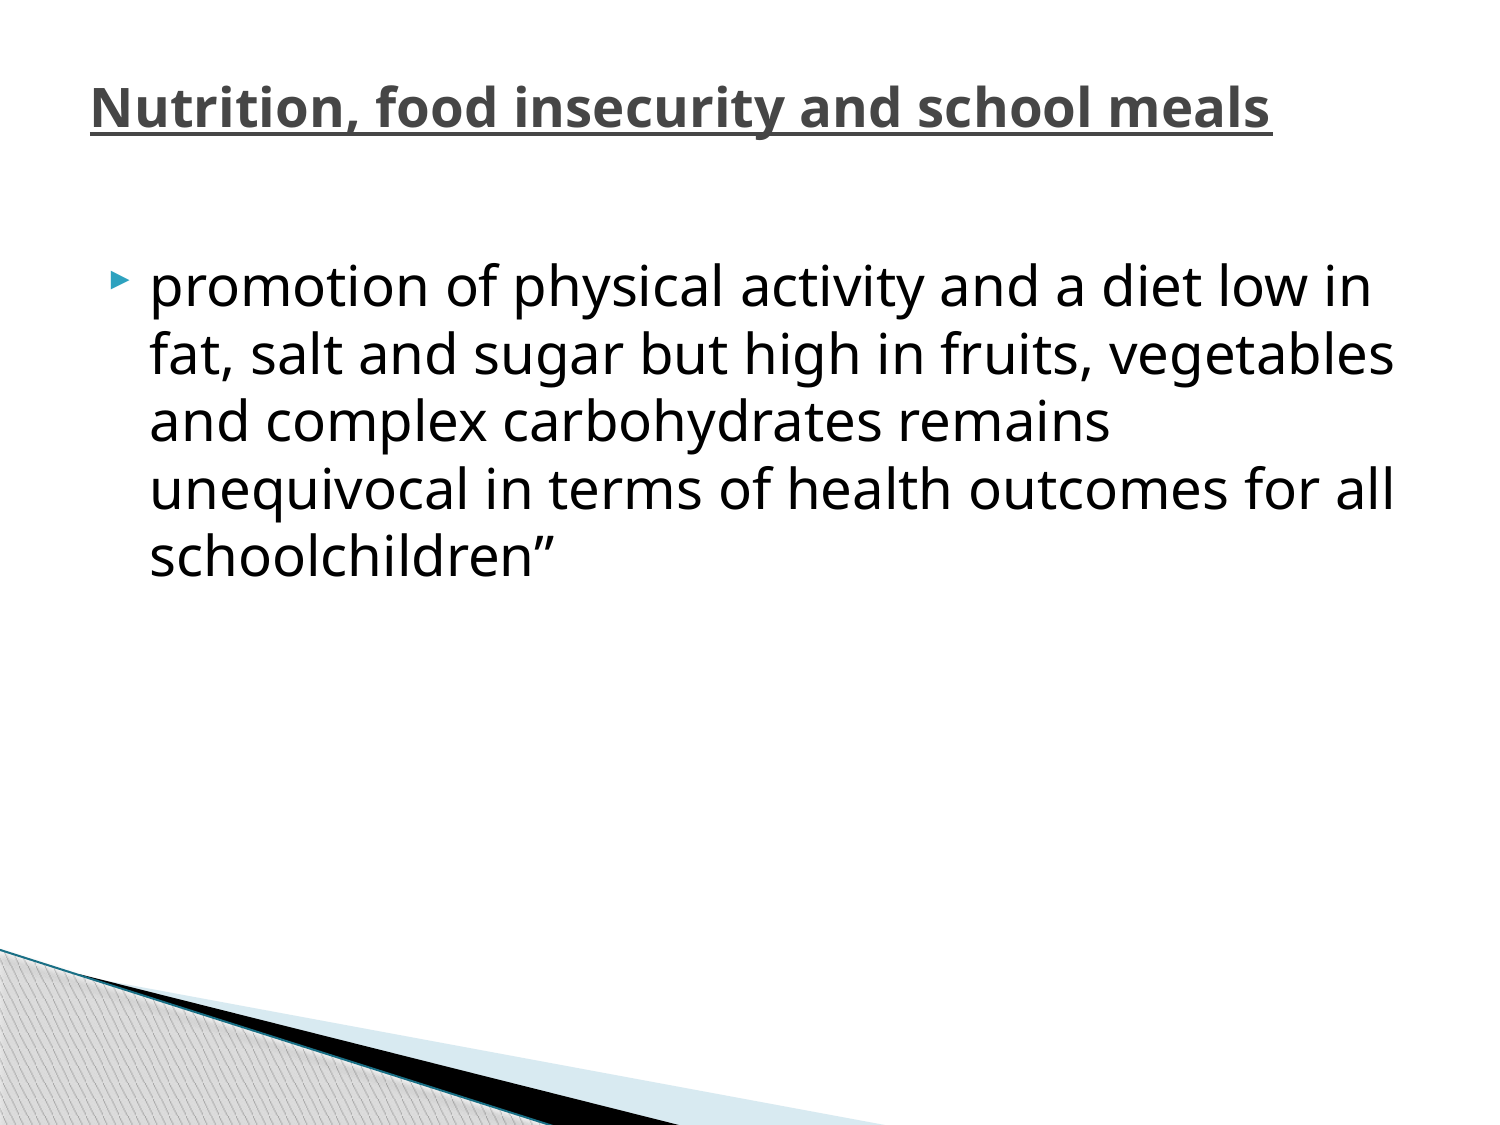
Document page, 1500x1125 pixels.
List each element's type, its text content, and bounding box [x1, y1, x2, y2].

list promotion of physical activity and a diet low in fat, salt and sugar but high in fruits, vegetables and complex carbohydrates remains unequivocal in terms of health outcomes for all schoolchildren” [75, 243, 1425, 986]
title Nutrition, food insecurity and school meals [75, 45, 1425, 233]
